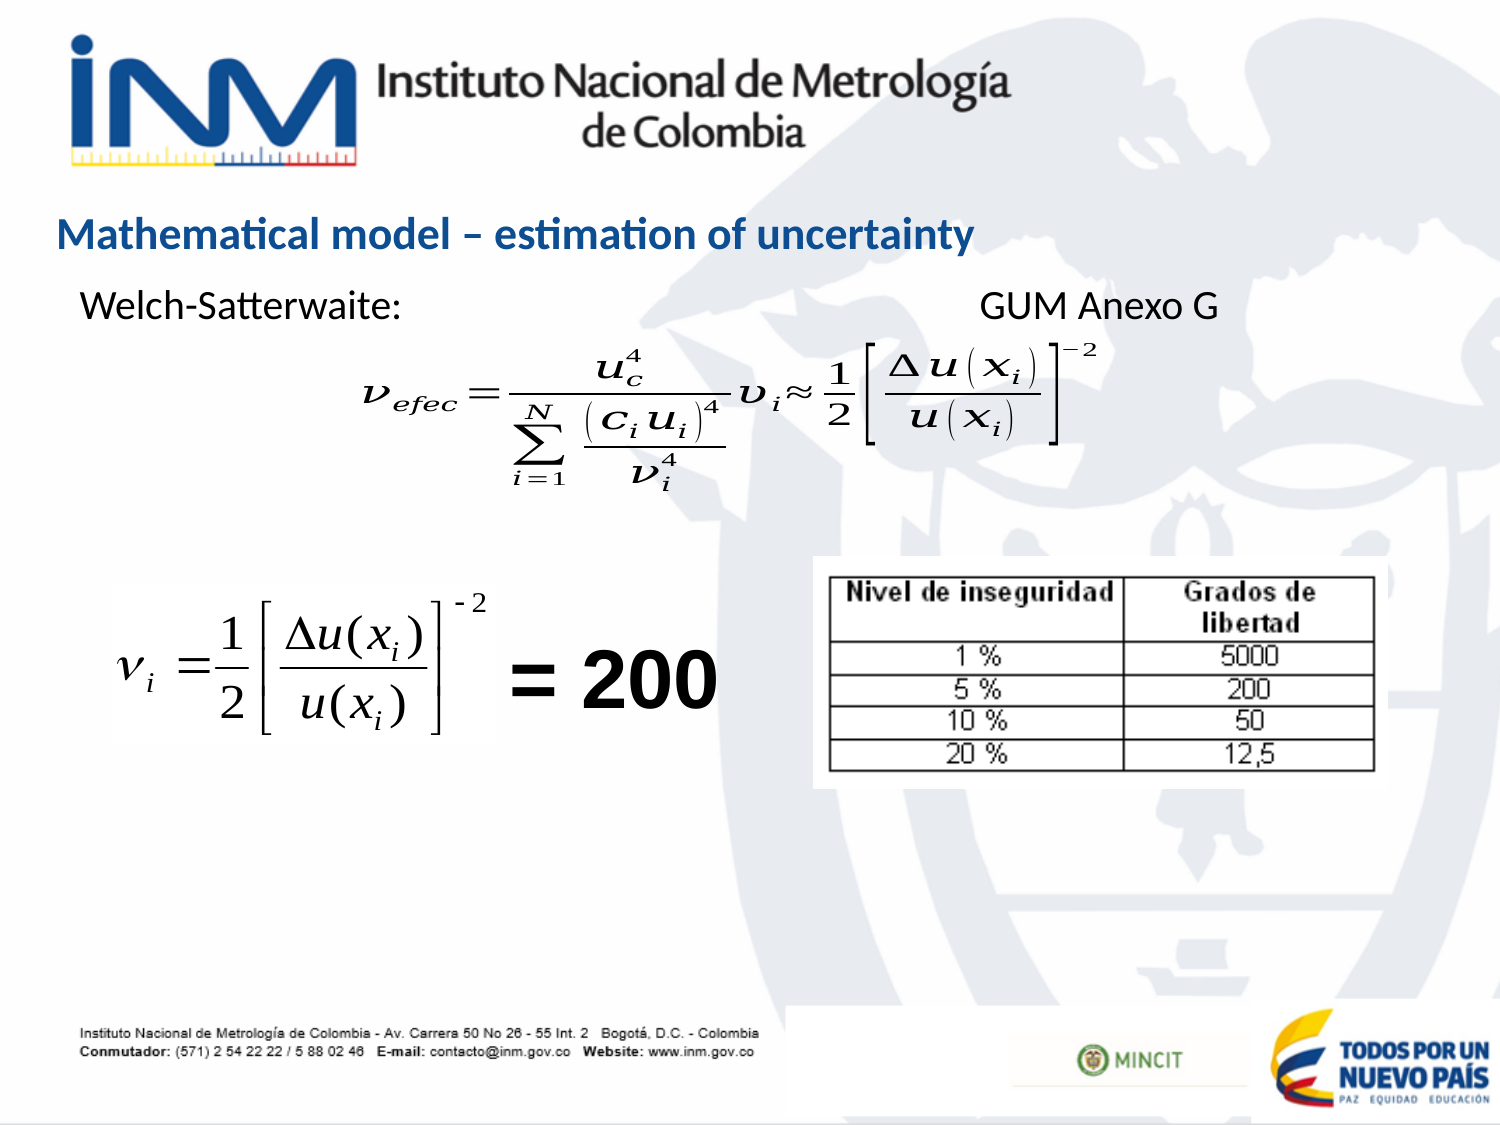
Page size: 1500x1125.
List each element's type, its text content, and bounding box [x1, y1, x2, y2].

picture [0, 0, 1500, 1125]
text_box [112, 582, 768, 746]
text_box Welch-Satterwaite: GUM Anexo G [64, 270, 1424, 335]
text_box Mathematical model – estimation of uncertainty [41, 196, 1459, 266]
